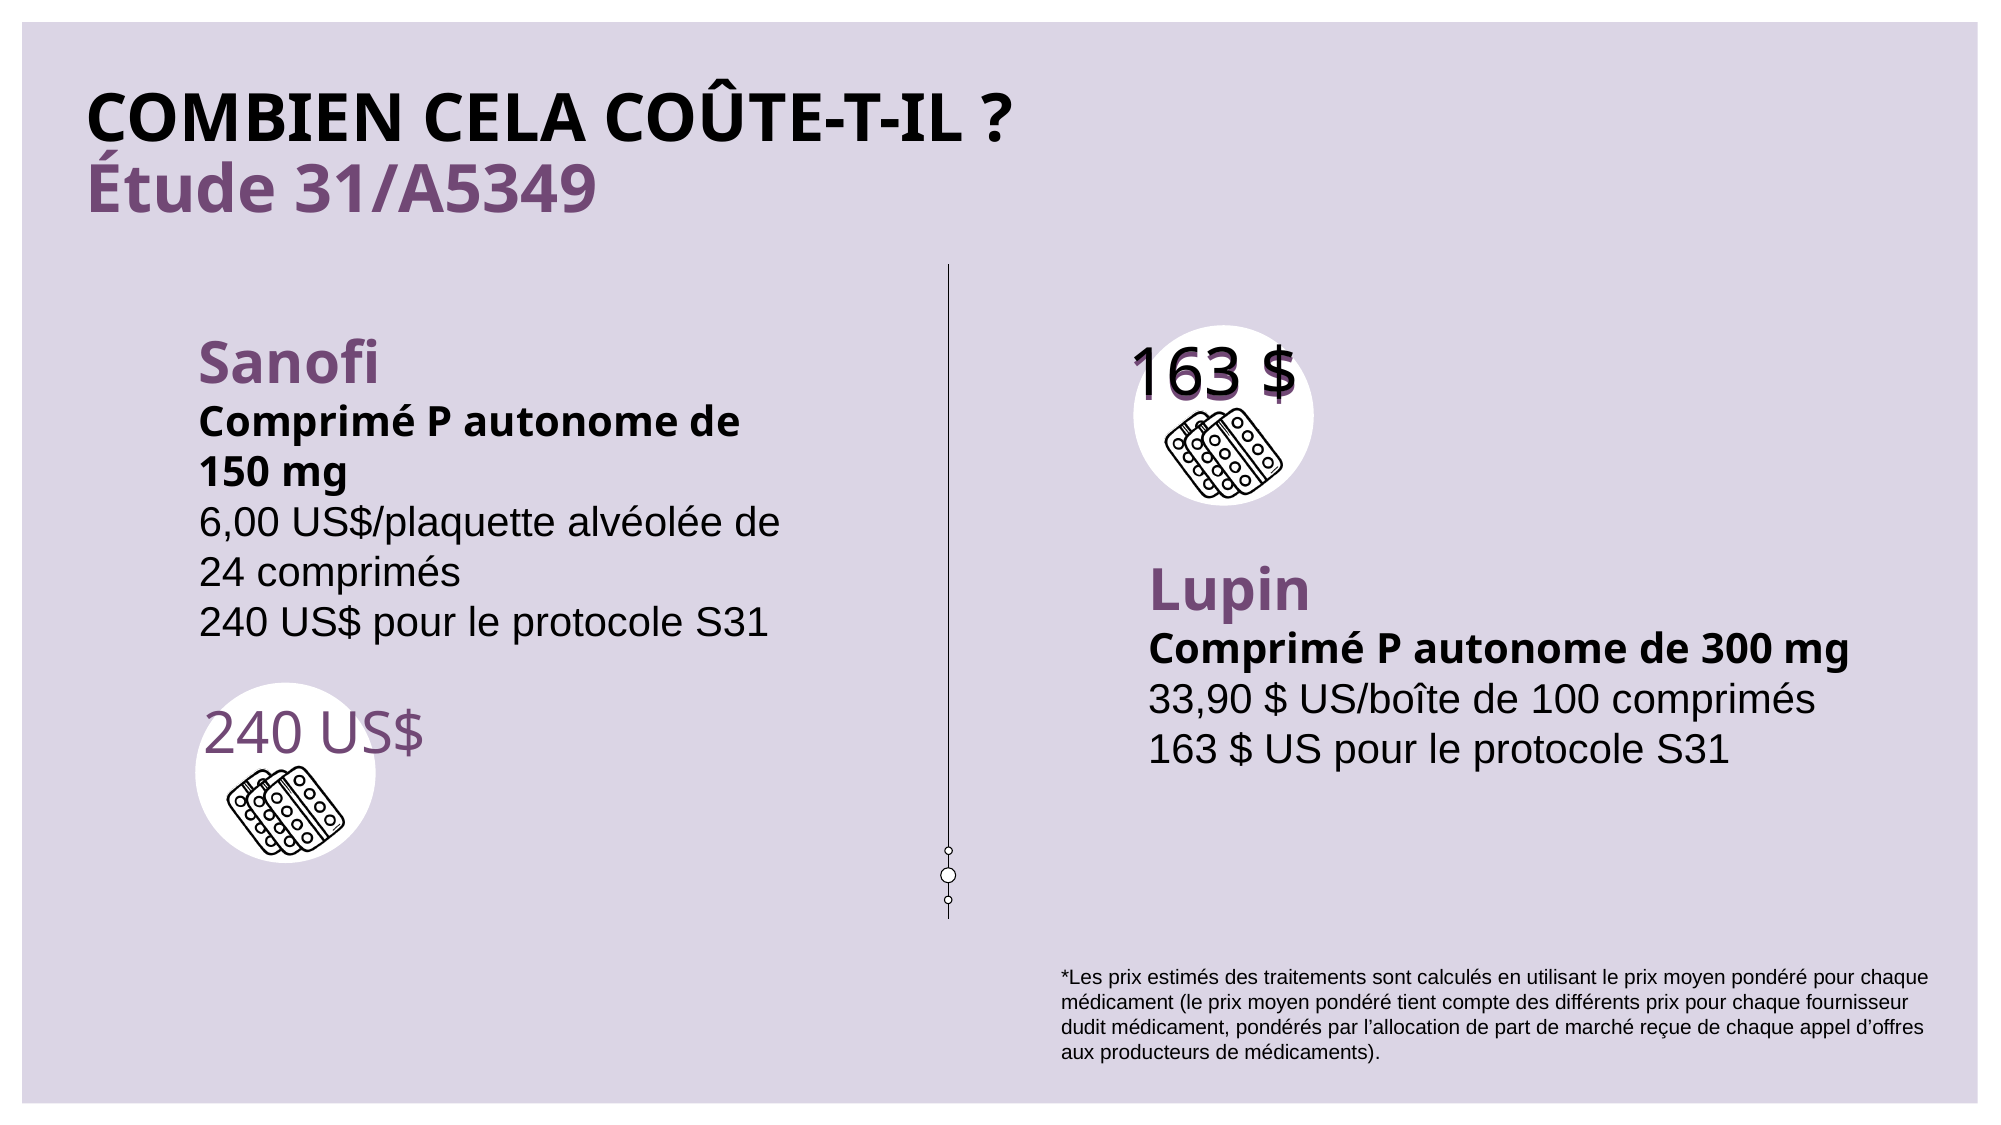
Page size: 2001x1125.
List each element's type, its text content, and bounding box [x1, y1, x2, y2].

text_box Lupin Comprimé P autonome de 300 mg 33,90 $ US/boîte de 100 comprimés 163 $ US pour le protocole S31 [1133, 544, 1951, 780]
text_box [1100, 321, 1344, 506]
text_box Sanofi Comprimé P autonome de 150 mg 6,00 US$/plaquette alvéolée de 24 comprimés 240 US$ pour le protocole S31 [184, 317, 887, 653]
text_box *Les prix estimés des traitements sont calculés en utilisant le prix moyen pondéré pour chaque médicament (le prix moyen pondéré tient compte des différents prix pour chaque fournisseur dudit médicament, pondérés par l’allocation de part de marché reçue de chaque appel d’offres aux producteurs de médicaments). [1046, 956, 1970, 1071]
text_box COMBIEN CELA COÛTE-T-IL ? Étude 31/A5349 [70, 76, 1591, 195]
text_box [159, 682, 471, 864]
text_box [919, 867, 977, 883]
